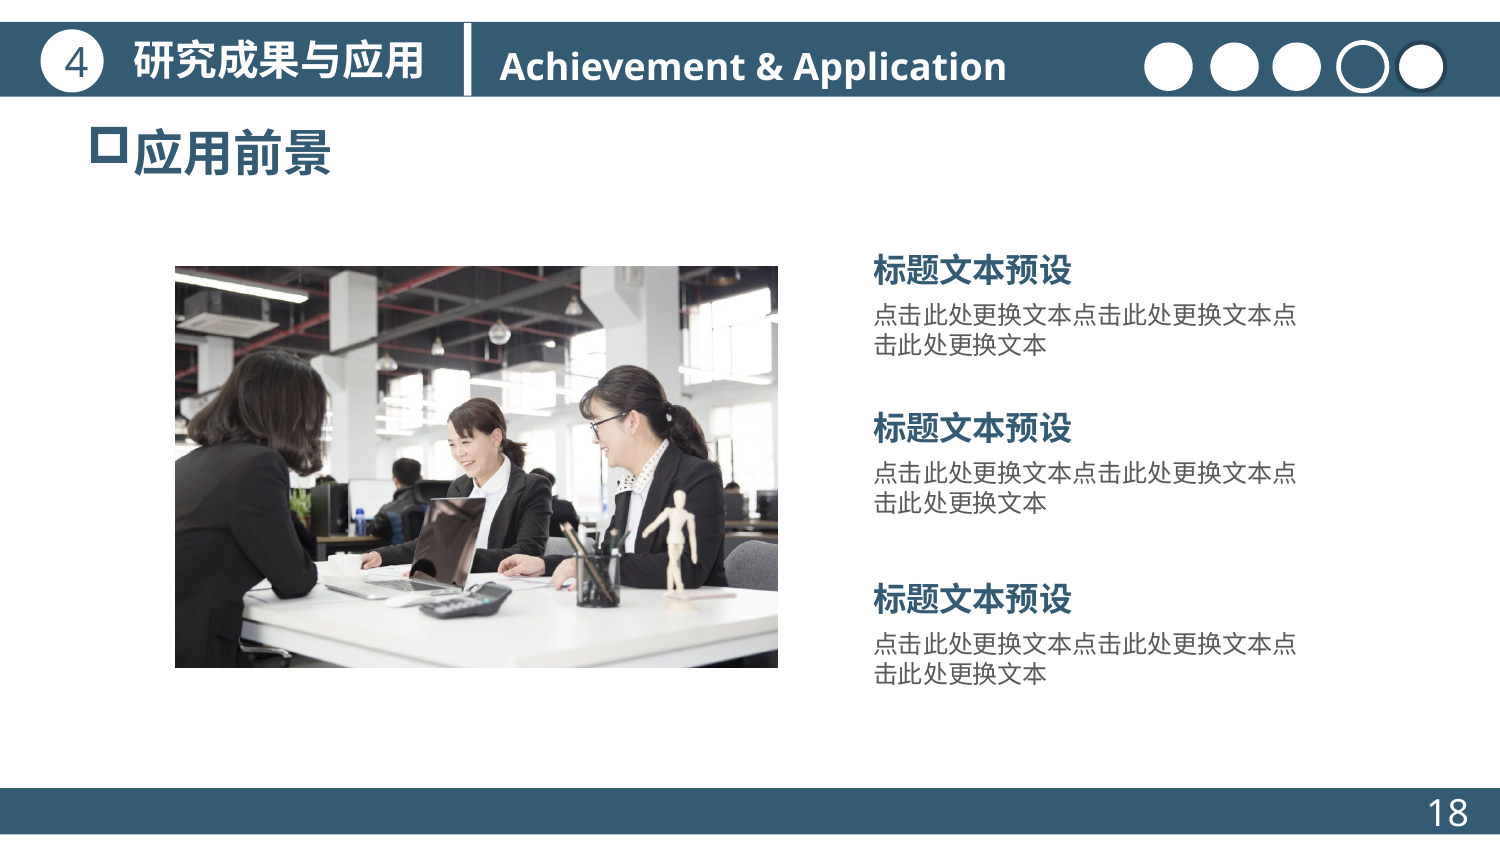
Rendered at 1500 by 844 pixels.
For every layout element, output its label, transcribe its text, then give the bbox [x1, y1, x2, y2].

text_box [0, 781, 1500, 843]
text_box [860, 406, 1322, 525]
picture [174, 266, 778, 669]
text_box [860, 248, 1322, 367]
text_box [0, 21, 1500, 98]
text_box 应用前景 [72, 114, 380, 190]
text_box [860, 577, 1322, 696]
